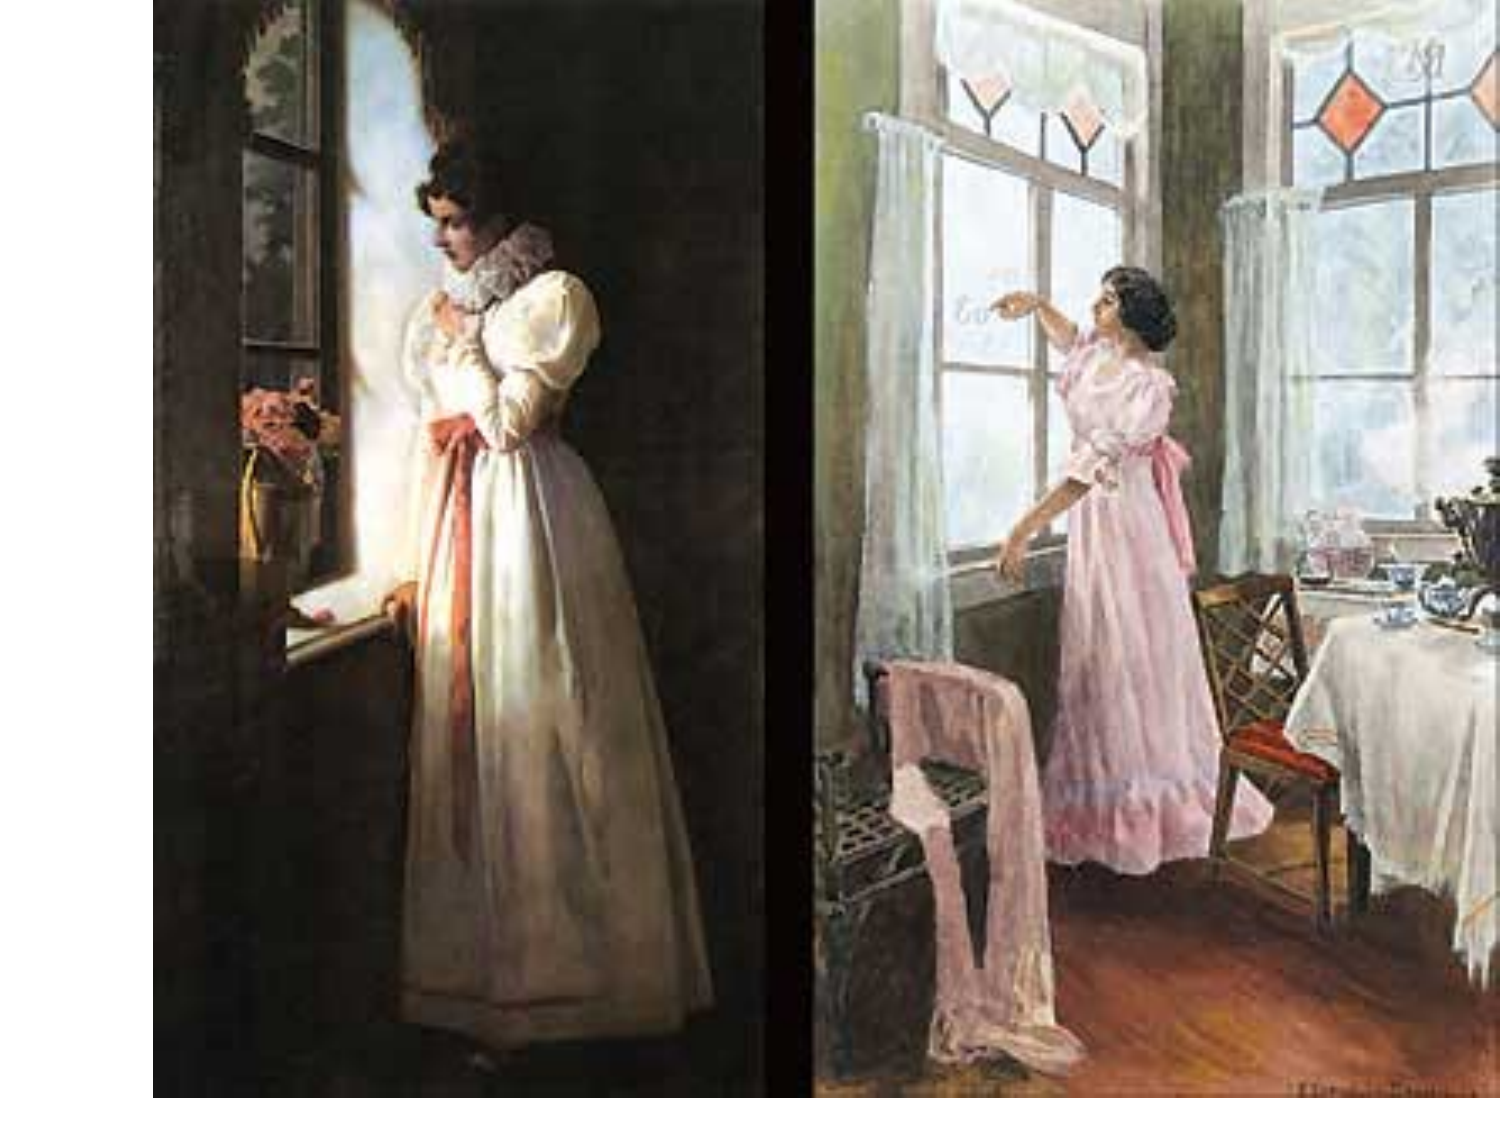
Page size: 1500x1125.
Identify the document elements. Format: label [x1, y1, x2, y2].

picture [153, 0, 1500, 1098]
